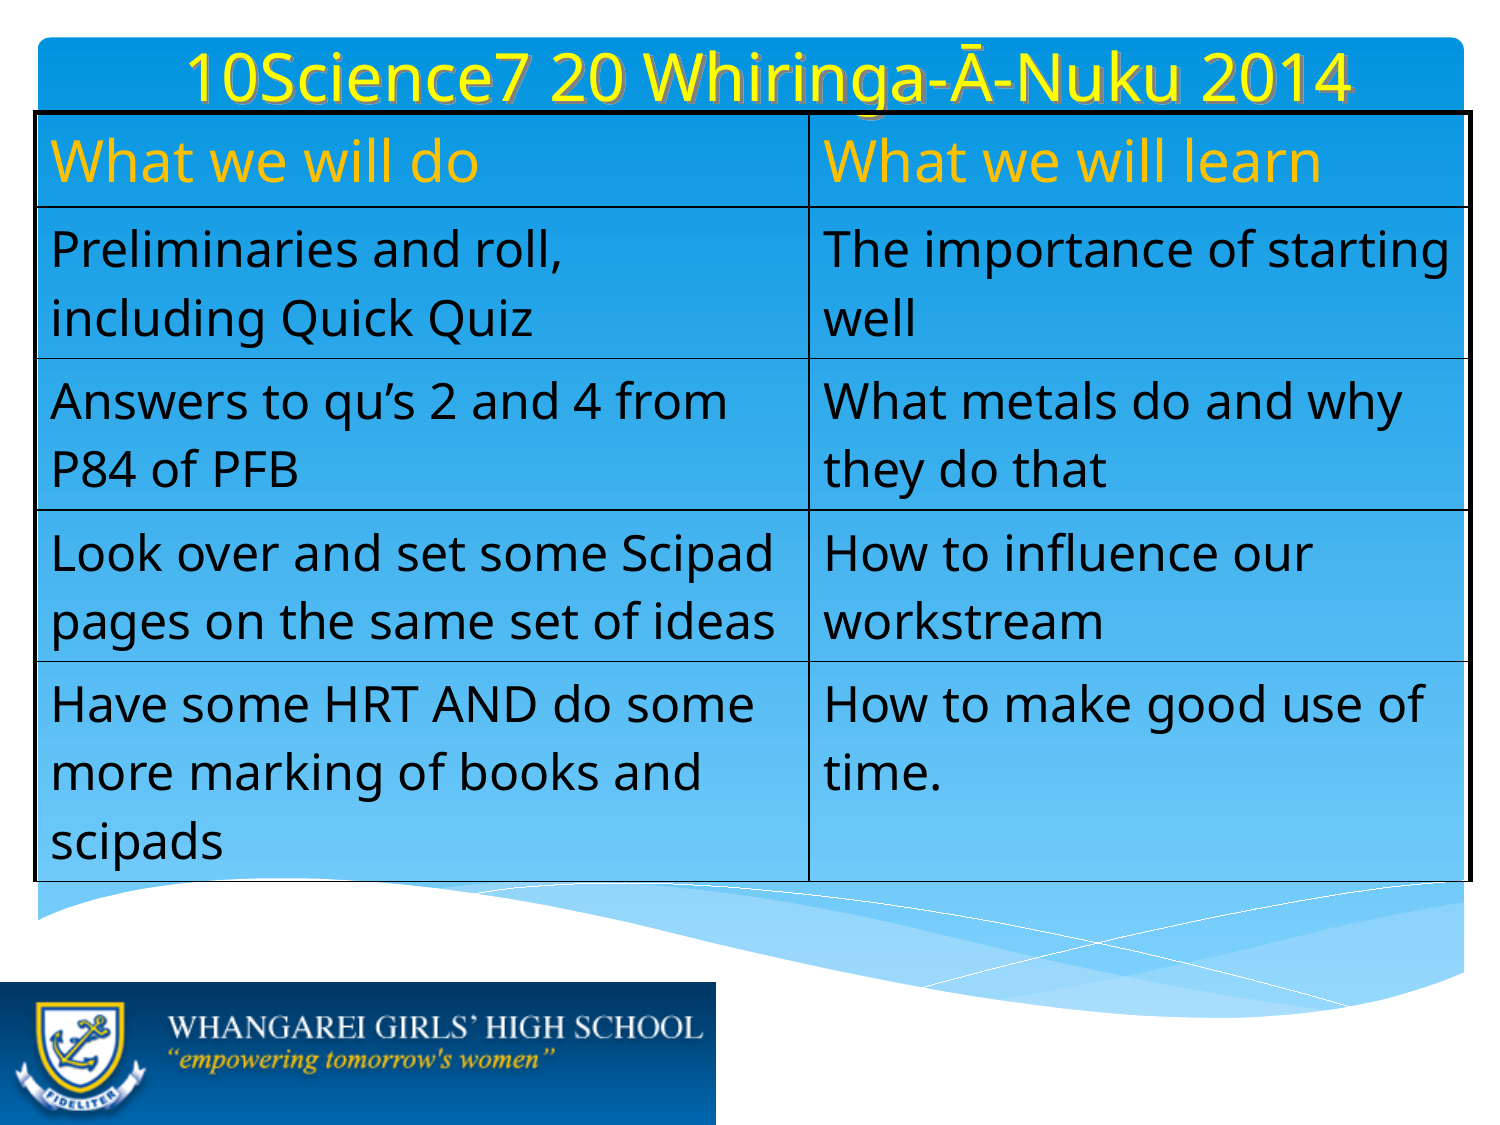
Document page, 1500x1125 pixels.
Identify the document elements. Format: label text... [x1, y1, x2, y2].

text_box 10Science7 20 Whiringa-Ā-Nuku 2014 [162, 24, 1375, 110]
table_cell How to make good use of time. [810, 662, 1468, 881]
table_cell Preliminaries and roll, including Quick Quiz [37, 208, 808, 358]
table_cell How to influence our workstream [810, 511, 1468, 661]
table_cell The importance of starting well [810, 208, 1468, 358]
table_cell Look over and set some Scipad pages on the same set of ideas [37, 511, 808, 661]
picture [0, 982, 716, 1125]
table_cell Have some HRT AND do some more marking of books and scipads [37, 662, 808, 881]
table_header What we will learn [810, 115, 1468, 206]
table_header What we will do [37, 115, 808, 206]
table_cell What metals do and why they do that [810, 359, 1468, 509]
table_cell Answers to qu’s 2 and 4 from P84 of PFB [37, 359, 808, 509]
